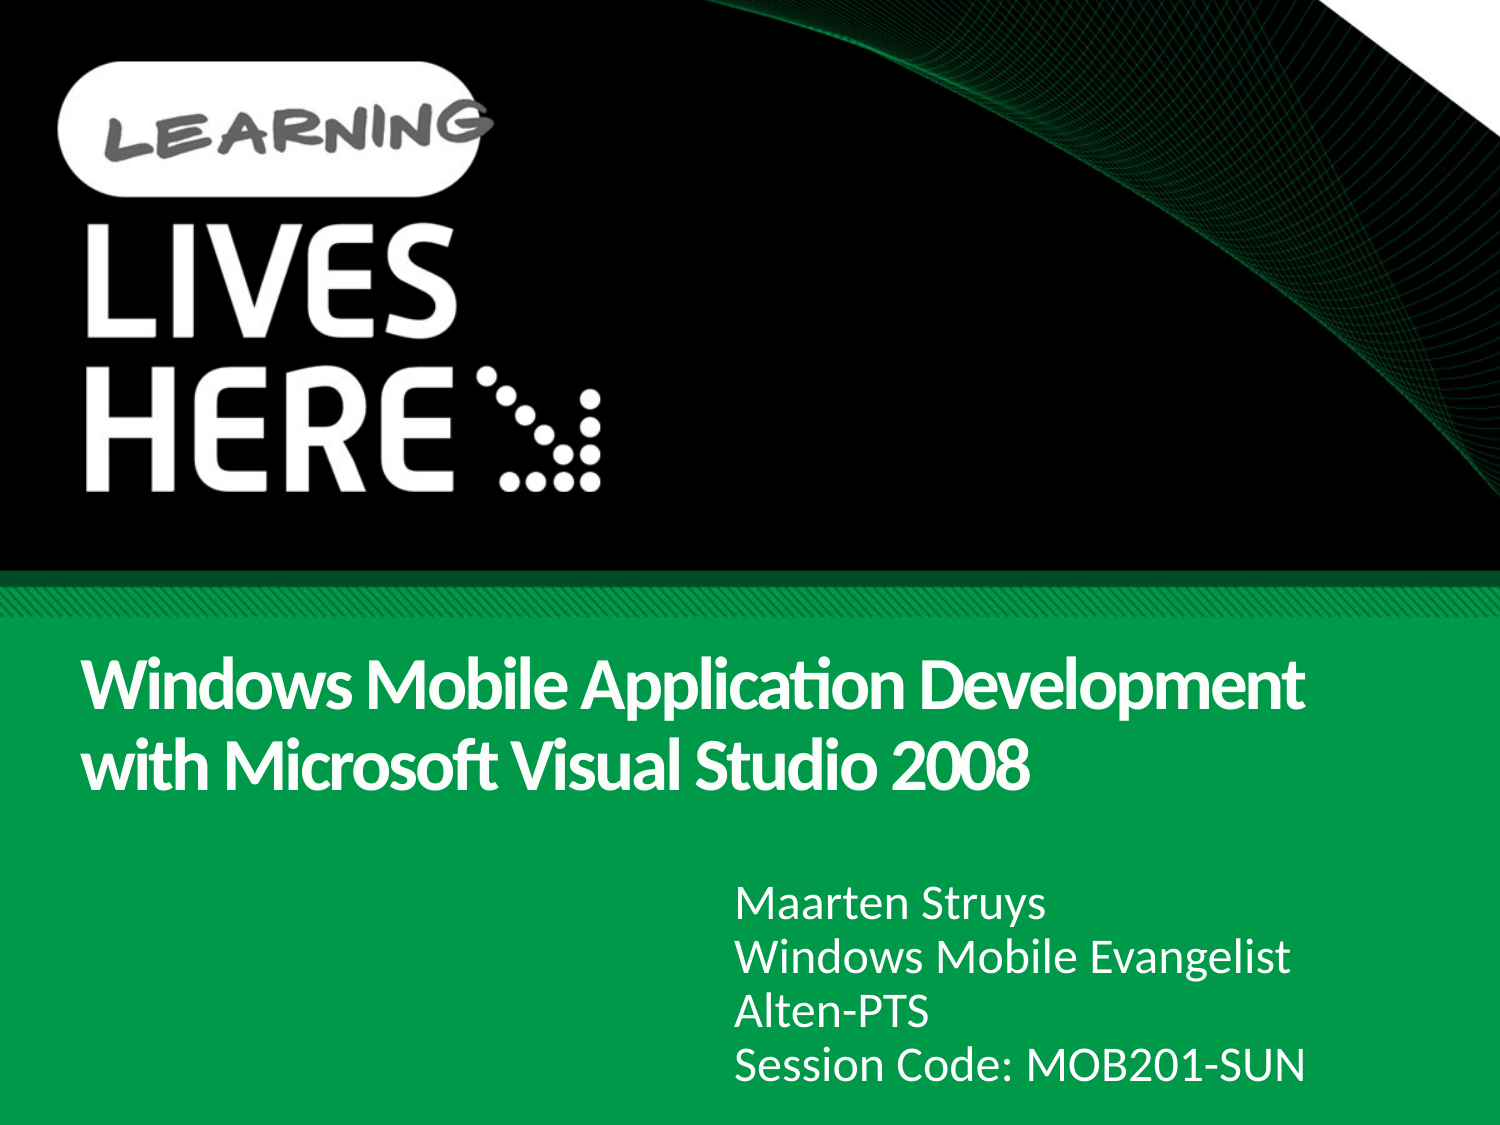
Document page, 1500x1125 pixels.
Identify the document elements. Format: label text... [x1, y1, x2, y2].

picture [0, 0, 1500, 1125]
subtitle Maarten Struys Windows Mobile Evangelist Alten-PTS Session Code: MOB201-SUN [734, 876, 1360, 952]
title Windows Mobile Application Development with Microsoft Visual Studio 2008 [80, 644, 1380, 864]
